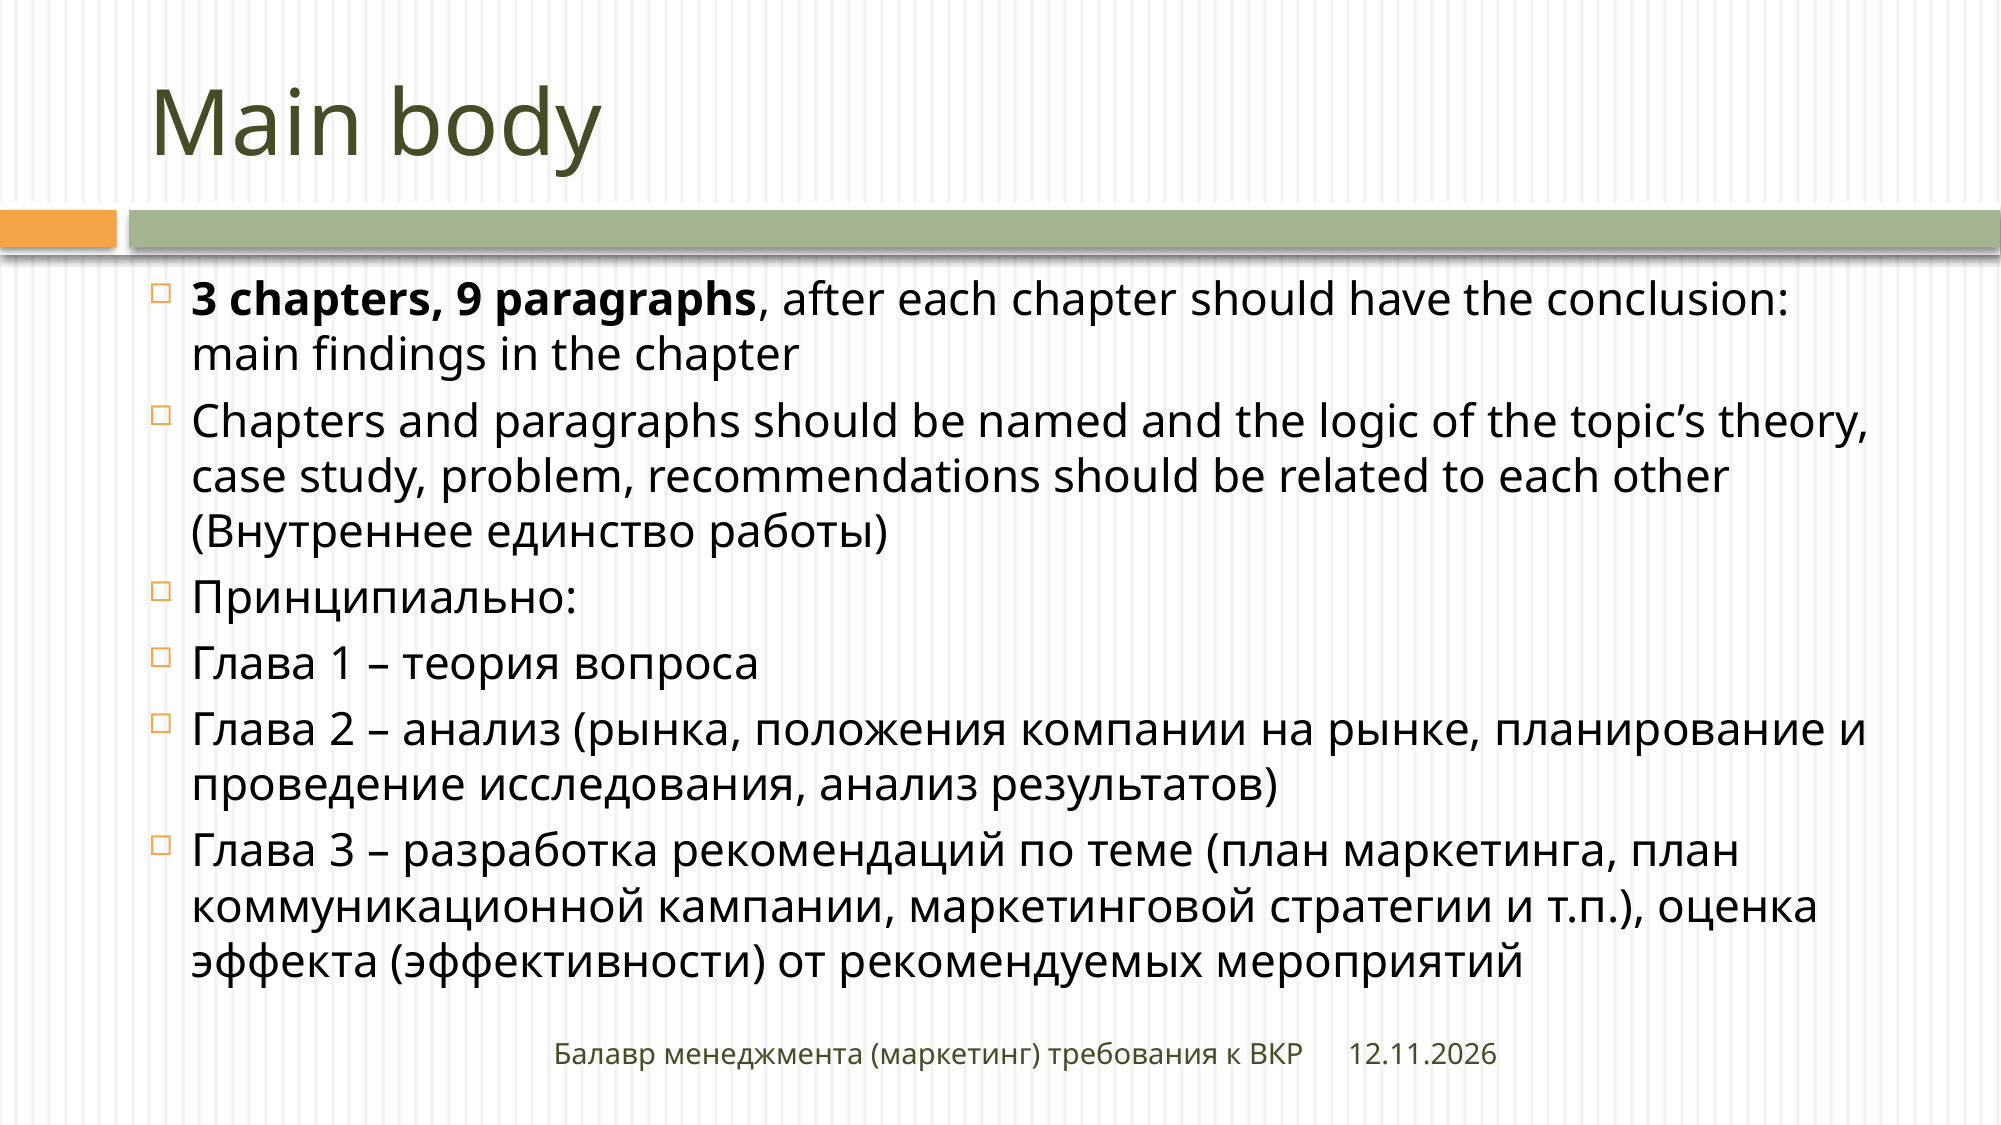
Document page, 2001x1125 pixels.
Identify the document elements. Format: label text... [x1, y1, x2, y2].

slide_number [1333, 1025, 1917, 1085]
title Main body [133, 37, 1918, 200]
footer Балавр менеджмента (маркетинг) требования к ВКР [133, 1024, 1319, 1085]
list 3 chapters, 9 paragraphs, after each chapter should have the conclusion: main findings in the chapter Chapters and paragraphs should be named and the logic of the topic’s theory, case study, problem, recommendations should be related to each other (Внутреннее единство работы) Принципиально: Глава 1 – теория вопроса Глава 2 – анализ (рынка, положения компании на рынке, планирование и проведение исследования, анализ результатов) Глава 3 – разработка рекомендаций по теме (план маркетинга, план коммуникационной кампании, маркетинговой стратегии и т.п.), оценка эффекта (эффективности) от рекомендуемых мероприятий [133, 262, 1918, 1000]
